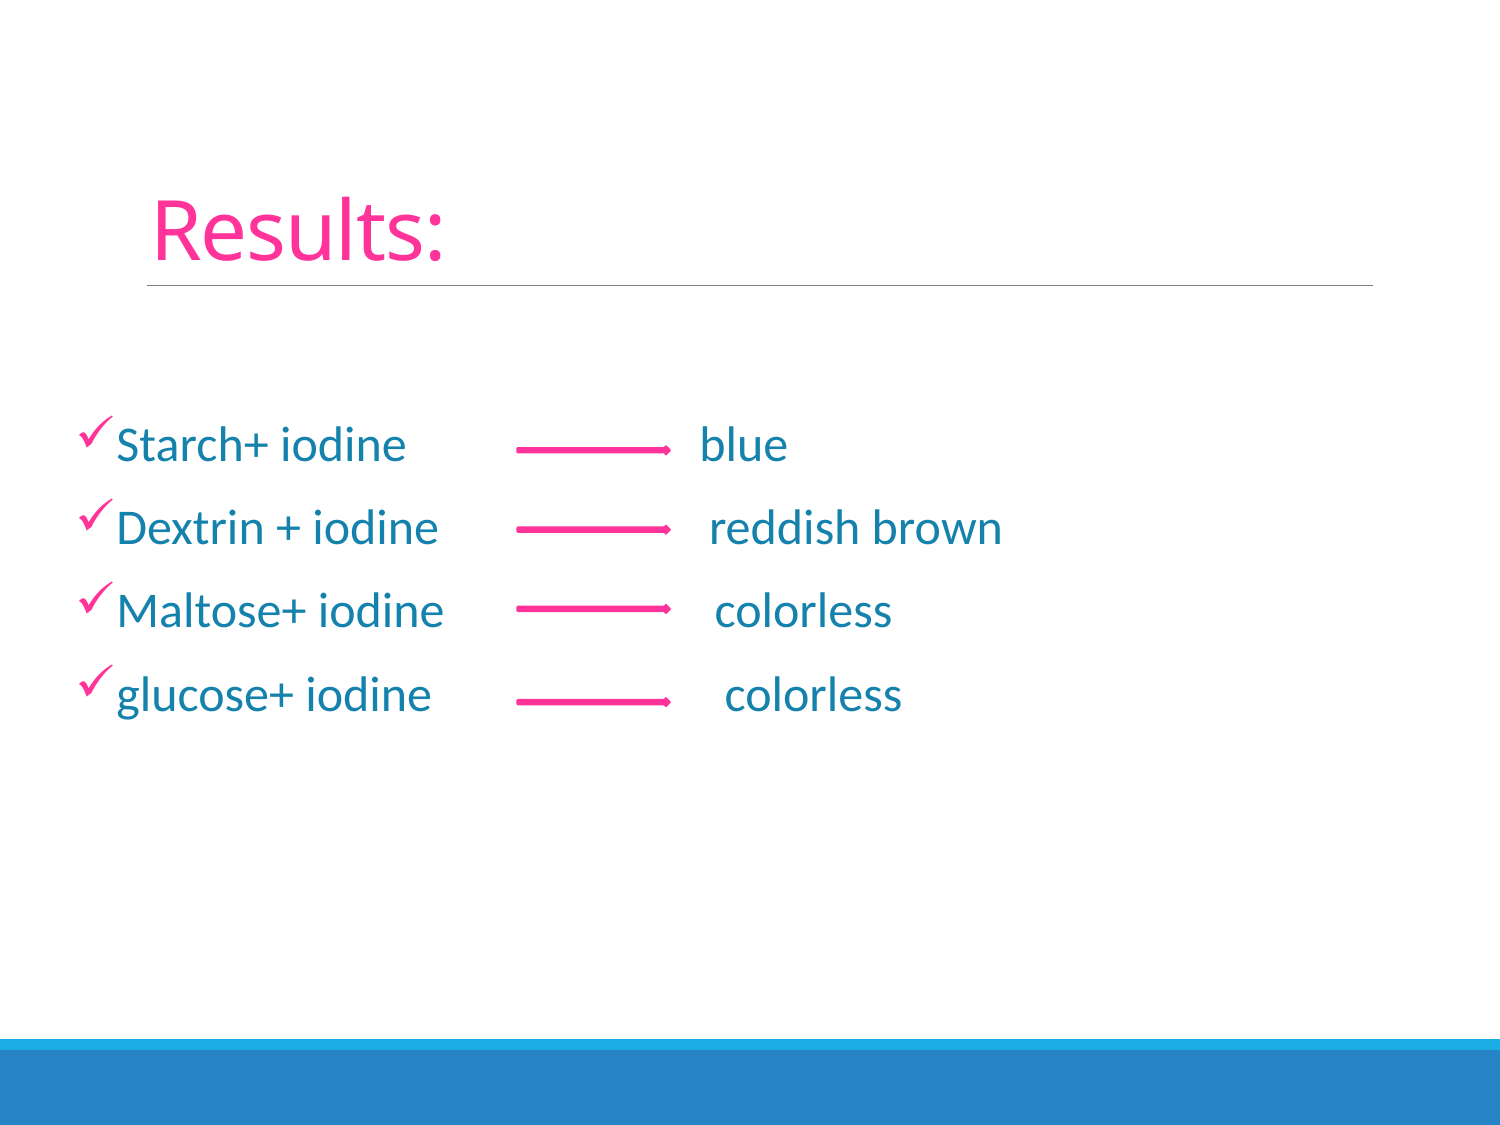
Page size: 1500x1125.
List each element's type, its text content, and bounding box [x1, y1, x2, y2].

text_box [516, 603, 671, 614]
list Starch+ iodine blue Dextrin + iodine reddish brown Maltose+ iodine colorless glucose+ iodine colorless [75, 262, 1425, 1047]
text_box [516, 524, 671, 535]
text_box [516, 697, 671, 708]
title Results: [135, 47, 1373, 262]
text_box [516, 445, 671, 456]
